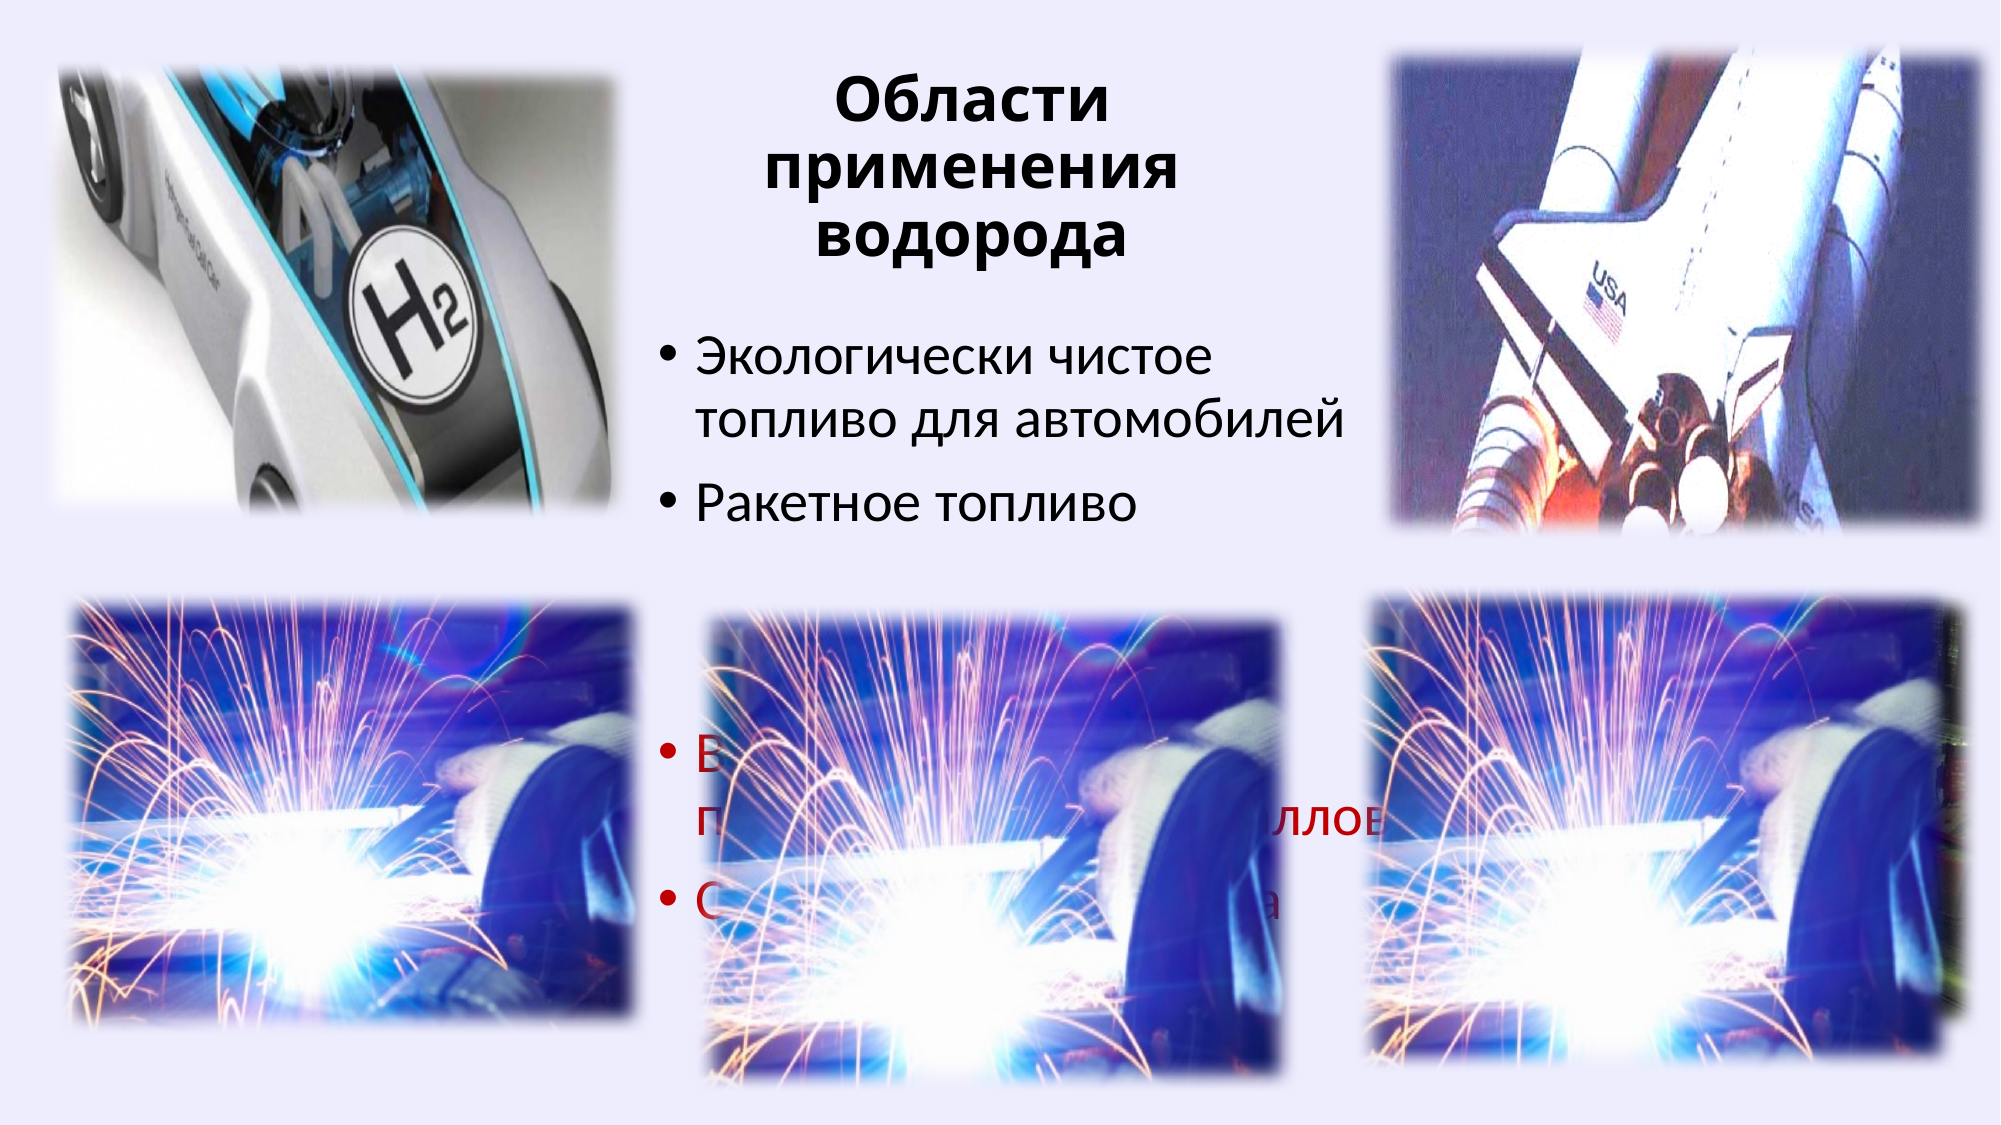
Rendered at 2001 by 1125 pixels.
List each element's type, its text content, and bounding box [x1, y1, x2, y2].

picture [37, 59, 633, 520]
picture [694, 603, 1298, 1092]
picture [1374, 39, 1998, 540]
picture [59, 589, 651, 1036]
title Области применения водорода [691, 59, 1254, 278]
picture [1355, 583, 1980, 1072]
list Экологически чистое топливо для автомобилей Ракетное топливо В металлургии для получения чистых металлов Сварка и резка металла [642, 316, 1428, 1071]
